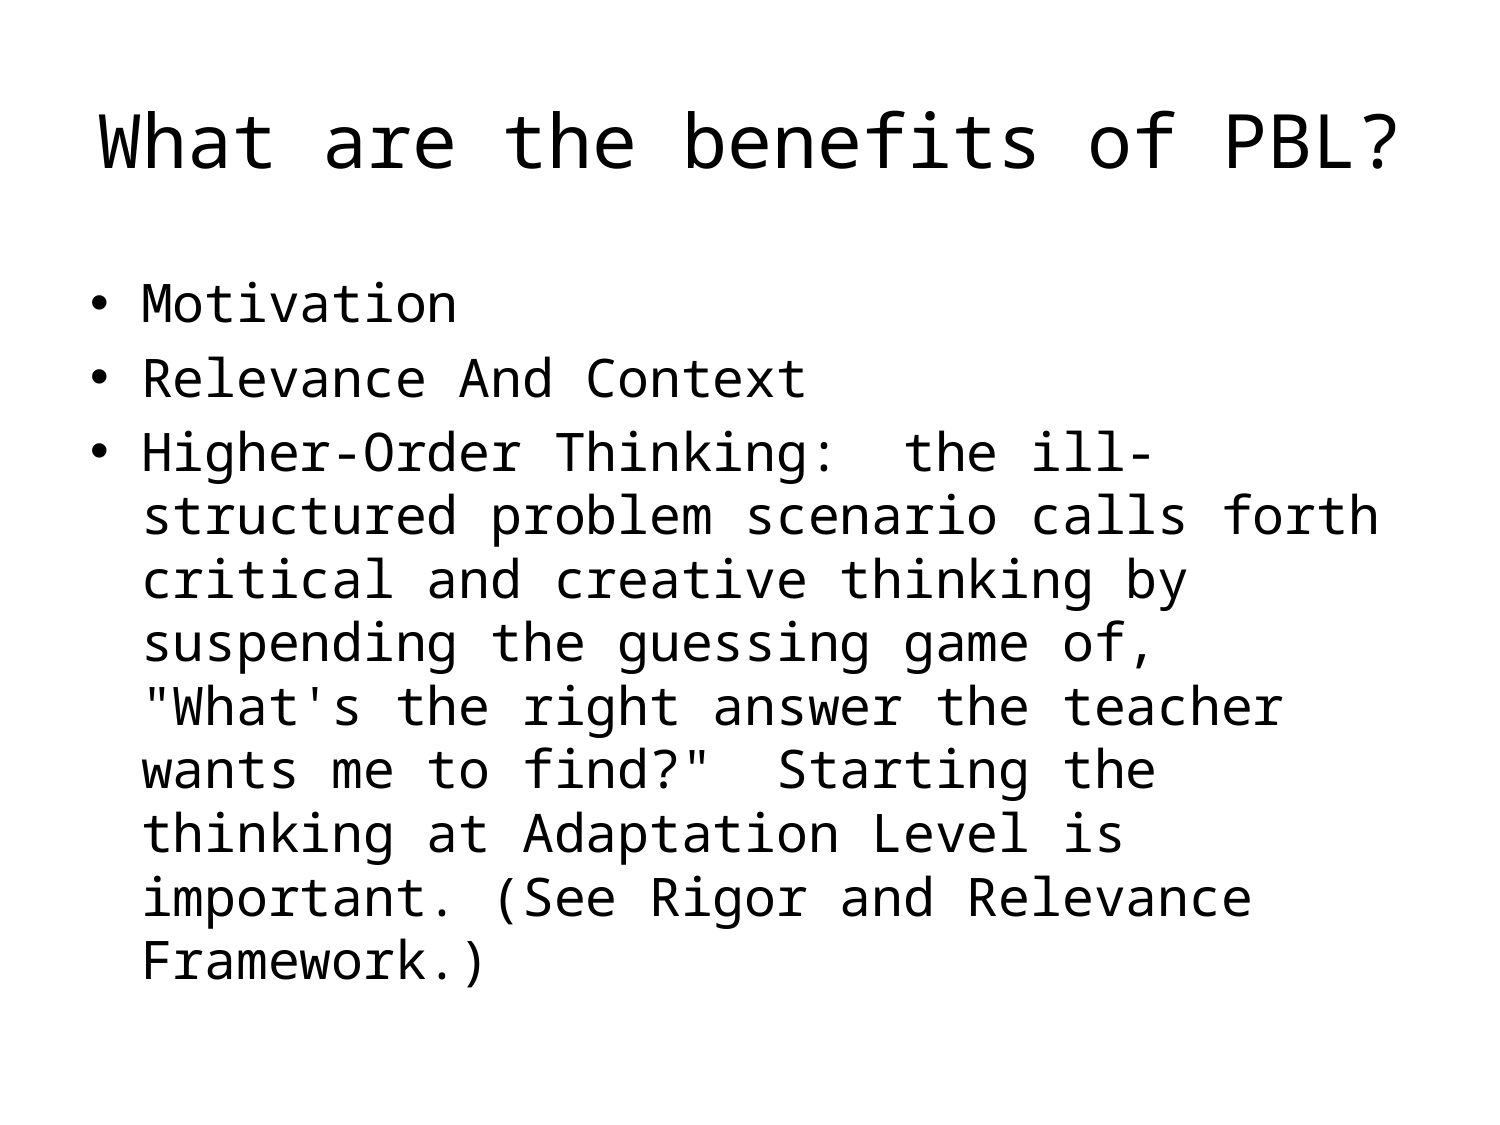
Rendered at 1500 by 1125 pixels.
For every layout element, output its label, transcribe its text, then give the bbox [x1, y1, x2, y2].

title What are the benefits of PBL? [75, 45, 1425, 233]
list Motivation Relevance And Context Higher-Order Thinking: the ill-structured problem scenario calls forth critical and creative thinking by suspending the guessing game of, "What's the right answer the teacher wants me to find?" Starting the thinking at Adaptation Level is important. (See Rigor and Relevance Framework.) [75, 262, 1425, 1005]
